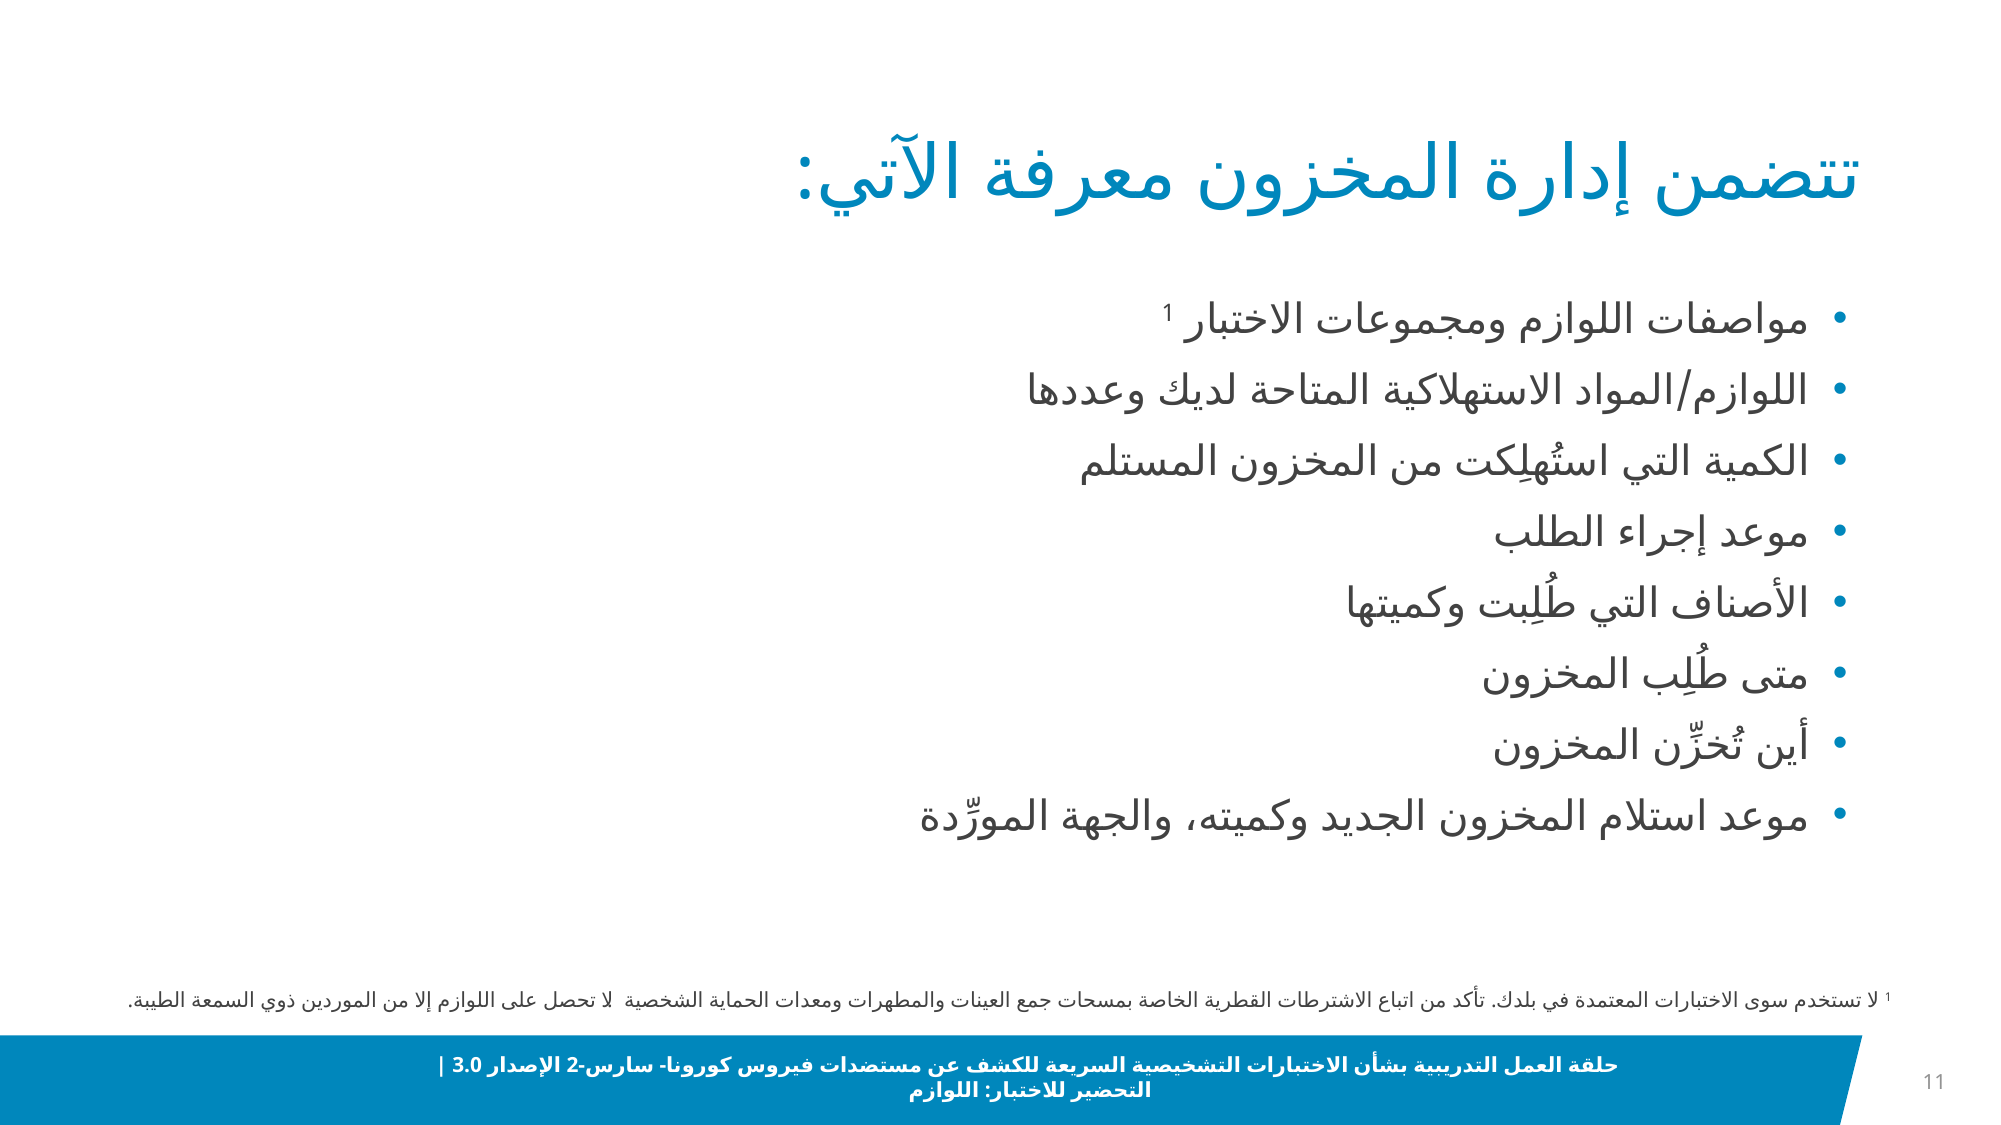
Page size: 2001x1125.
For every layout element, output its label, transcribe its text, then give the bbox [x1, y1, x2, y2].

footer حلقة العمل التدريبية بشأن الاختبارات التشخيصية السريعة للكشف عن مستضدات فيروس كورونا- سارس-2 الإصدار 3.0 | التحضير للاختبار: اللوازم [427, 1035, 1628, 1118]
slide_number 11 [1862, 1035, 1947, 1125]
text_box 1 لا تستخدم سوى الاختبارات المعتمدة في بلدك. تأكد من اتباع الاشترطات القطرية الخاصة بمسحات جمع العينات والمطهرات ومعدات الحماية الشخصية. لا تحصل على اللوازم إلا من الموردين ذوي السمعة الطيبة. [119, 978, 1900, 1021]
title تتضمن إدارة المخزون معرفة الآتي: [137, 59, 1863, 215]
list مواصفات اللوازم ومجموعات الاختبار 1 اللوازم/المواد الاستهلاكية المتاحة لديك وعددها الكمية التي استُهلِكت من المخزون المستلم موعد إجراء الطلب الأصناف التي طُلِبت وكميتها متى طُلِب المخزون أين تُخزِّن المخزون موعد استلام المخزون الجديد وكميته، والجهة المورِّدة [137, 284, 1863, 978]
